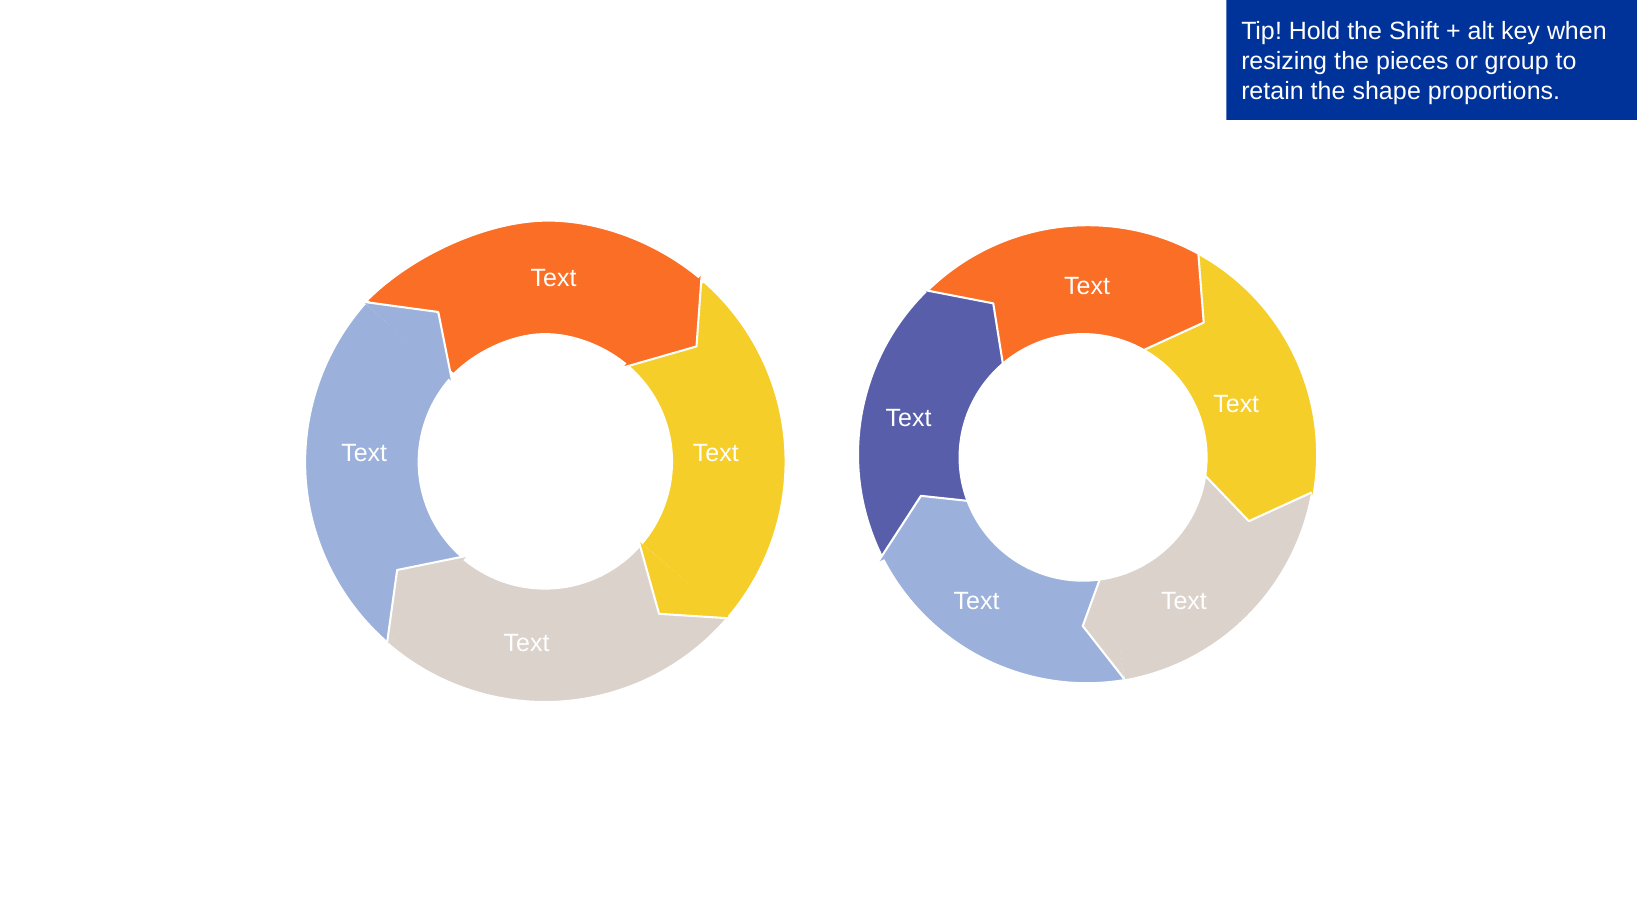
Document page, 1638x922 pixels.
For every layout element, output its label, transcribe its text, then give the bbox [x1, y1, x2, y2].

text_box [304, 219, 786, 703]
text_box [822, 185, 1349, 700]
text_box Tip! Hold the Shift + alt key when resizing the pieces or group to retain the shape proportions. [1226, 0, 1637, 120]
